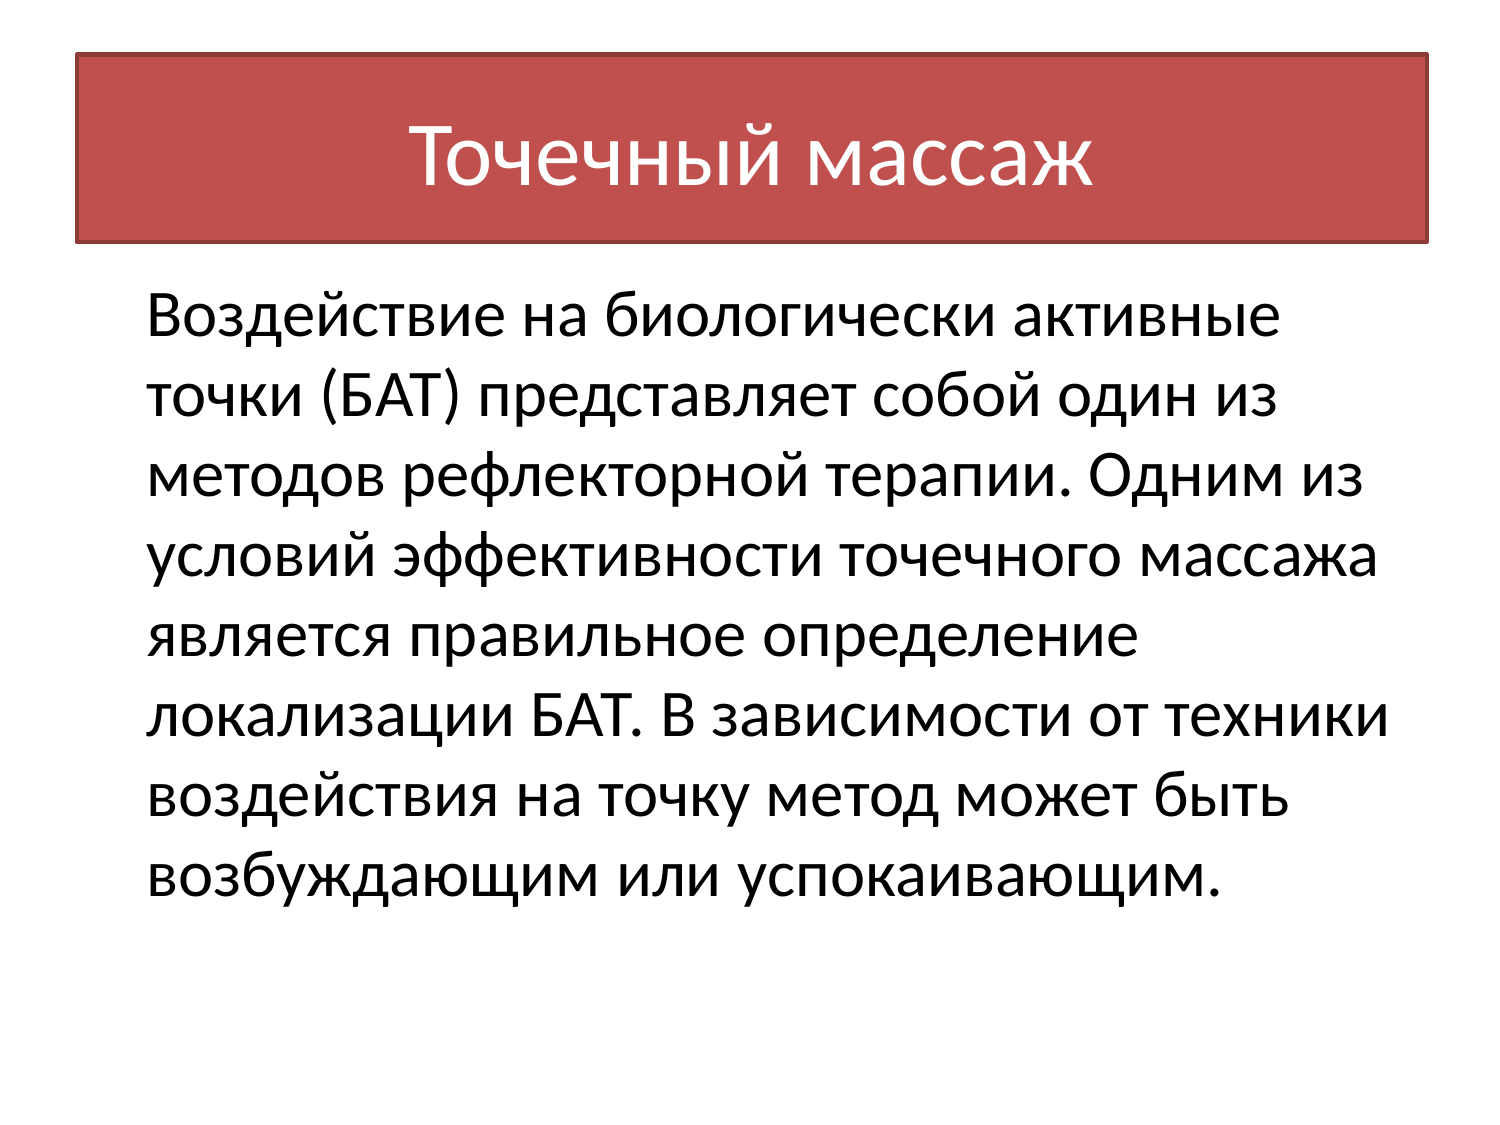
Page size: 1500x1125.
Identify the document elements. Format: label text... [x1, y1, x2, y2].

title Точечный массаж [75, 52, 1429, 244]
list Воздействие на биологически активные точки (БАТ) представляет собой один из методов рефлекторной терапии. Одним из условий эффективности точечного массажа является правильное определение локализации БАТ. В зависимости от техники воздействия на точку метод может быть возбуждающим или успокаивающим. [75, 262, 1425, 1005]
